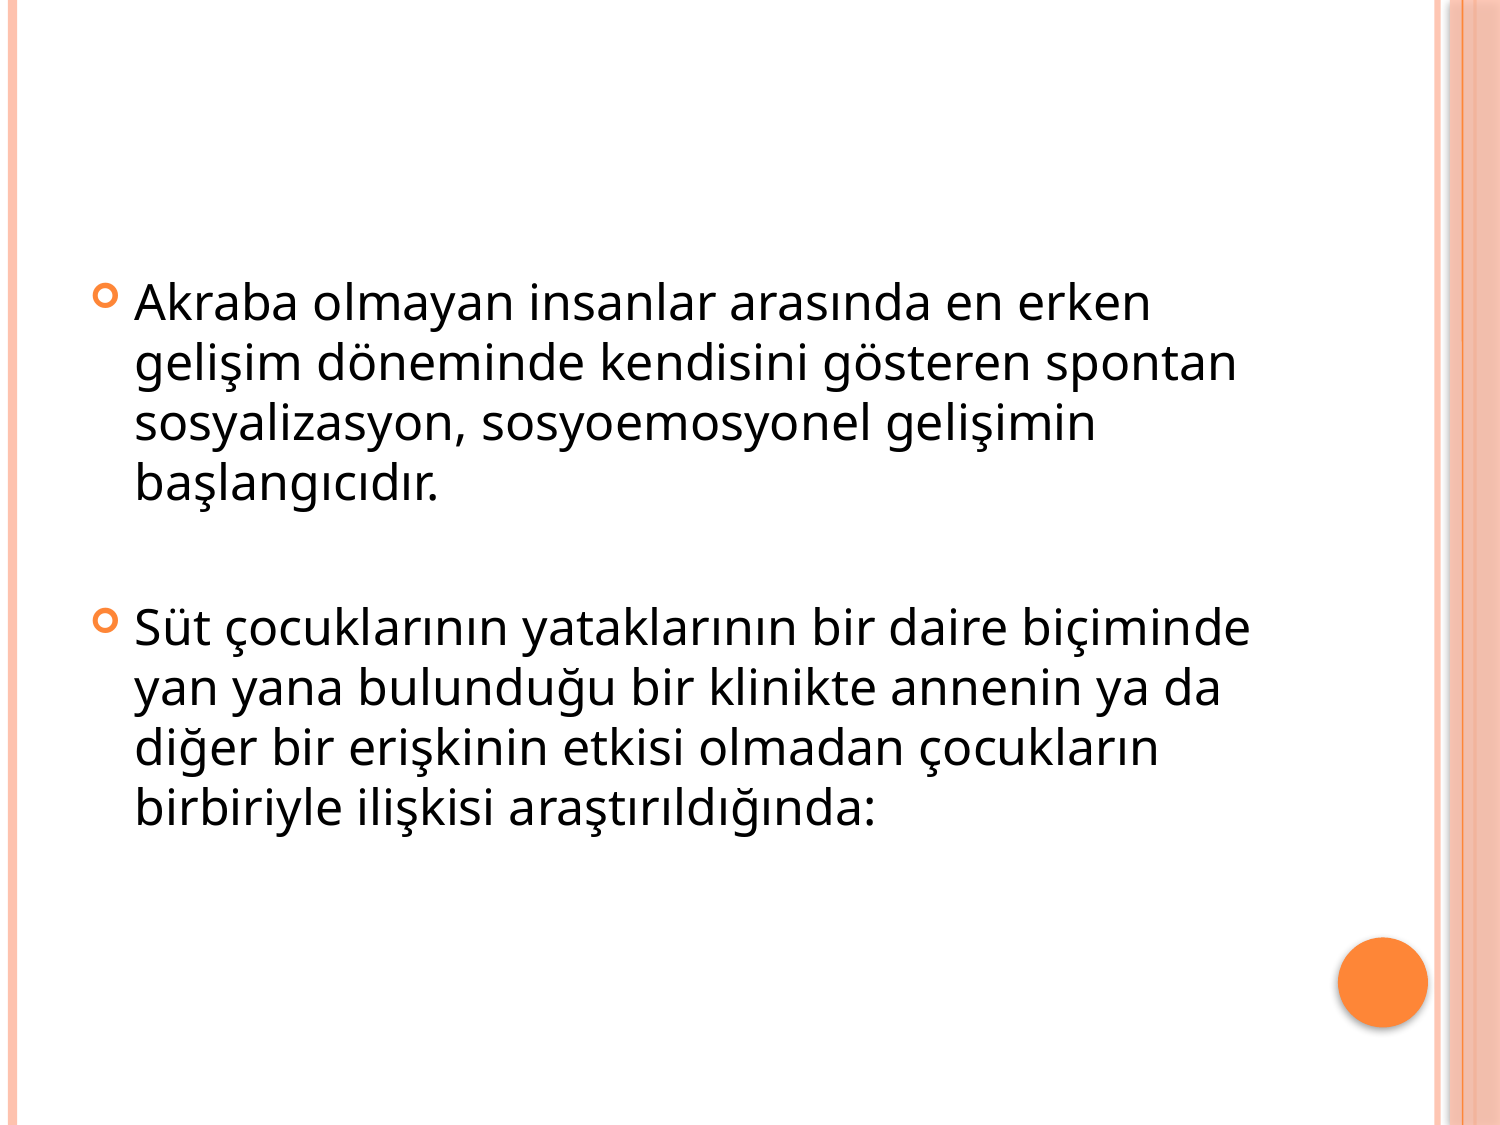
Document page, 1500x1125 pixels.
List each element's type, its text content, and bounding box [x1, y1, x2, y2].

list Akraba olmayan insanlar arasında en erken gelişim döneminde kendisini gösteren spontan sosyalizasyon, sosyoemosyonel gelişimin başlangıcıdır. Süt çocuklarının yataklarının bir daire biçiminde yan yana bulunduğu bir klinikte annenin ya da diğer bir erişkinin etkisi olmadan çocukların birbiriyle ilişkisi araştırıldığında: [75, 262, 1300, 1062]
